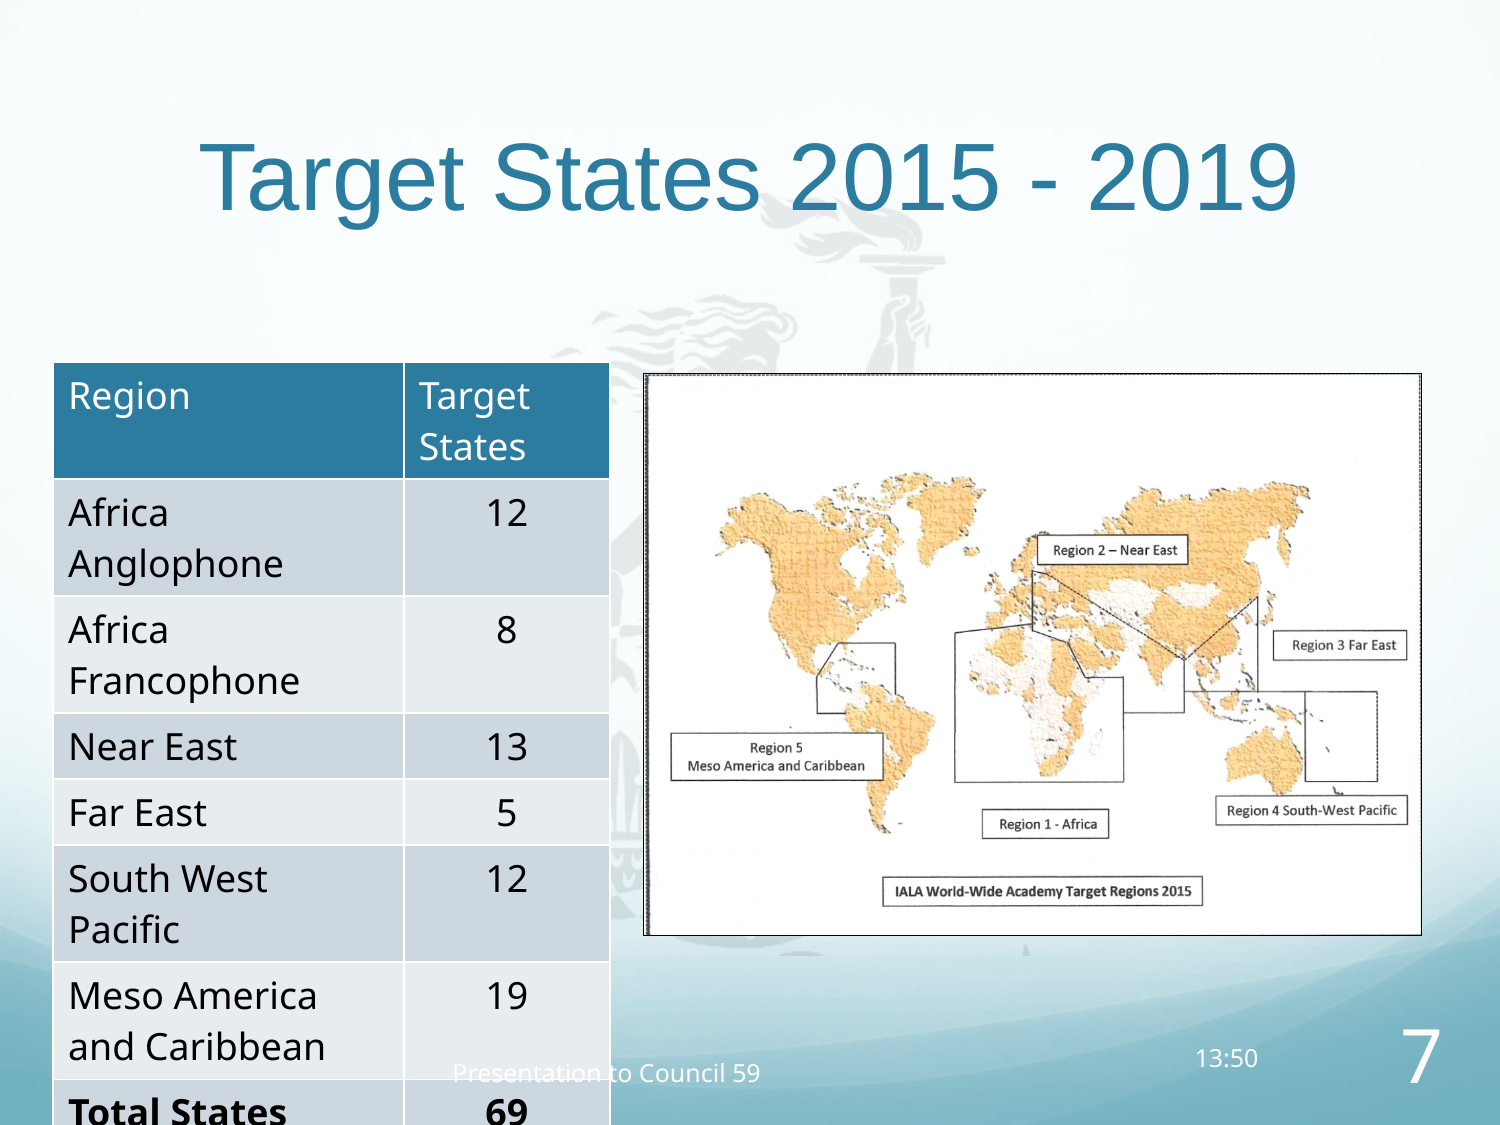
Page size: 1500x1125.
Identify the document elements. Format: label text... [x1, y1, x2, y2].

table_cell Africa Francophone [54, 597, 403, 712]
footer Presentation to Council 59 [437, 1042, 1140, 1103]
picture [1314, 374, 1421, 935]
table_cell 8 [405, 597, 609, 712]
table_cell Near East [54, 714, 403, 778]
table_cell 5 [405, 780, 609, 844]
table_header Region [54, 363, 403, 478]
table_cell Meso America and Caribbean [54, 963, 403, 1079]
table_cell Africa Anglophone [54, 480, 403, 595]
title Target States 2015 - 2019 [90, 17, 1410, 237]
table_cell 12 [405, 480, 609, 595]
table_cell 19 [405, 963, 609, 1079]
table_header Target States [405, 363, 609, 478]
slide_number 7 [1295, 1029, 1459, 1090]
table_cell 12 [405, 846, 609, 961]
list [751, 265, 1314, 1044]
table_cell Far East [54, 780, 403, 844]
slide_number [1140, 1062, 1274, 1090]
table_cell Total States [54, 1080, 403, 1125]
table_cell 69 [405, 1080, 609, 1125]
table_cell South West Pacific [54, 846, 403, 961]
picture [644, 374, 751, 935]
table_cell 13 [405, 714, 609, 778]
